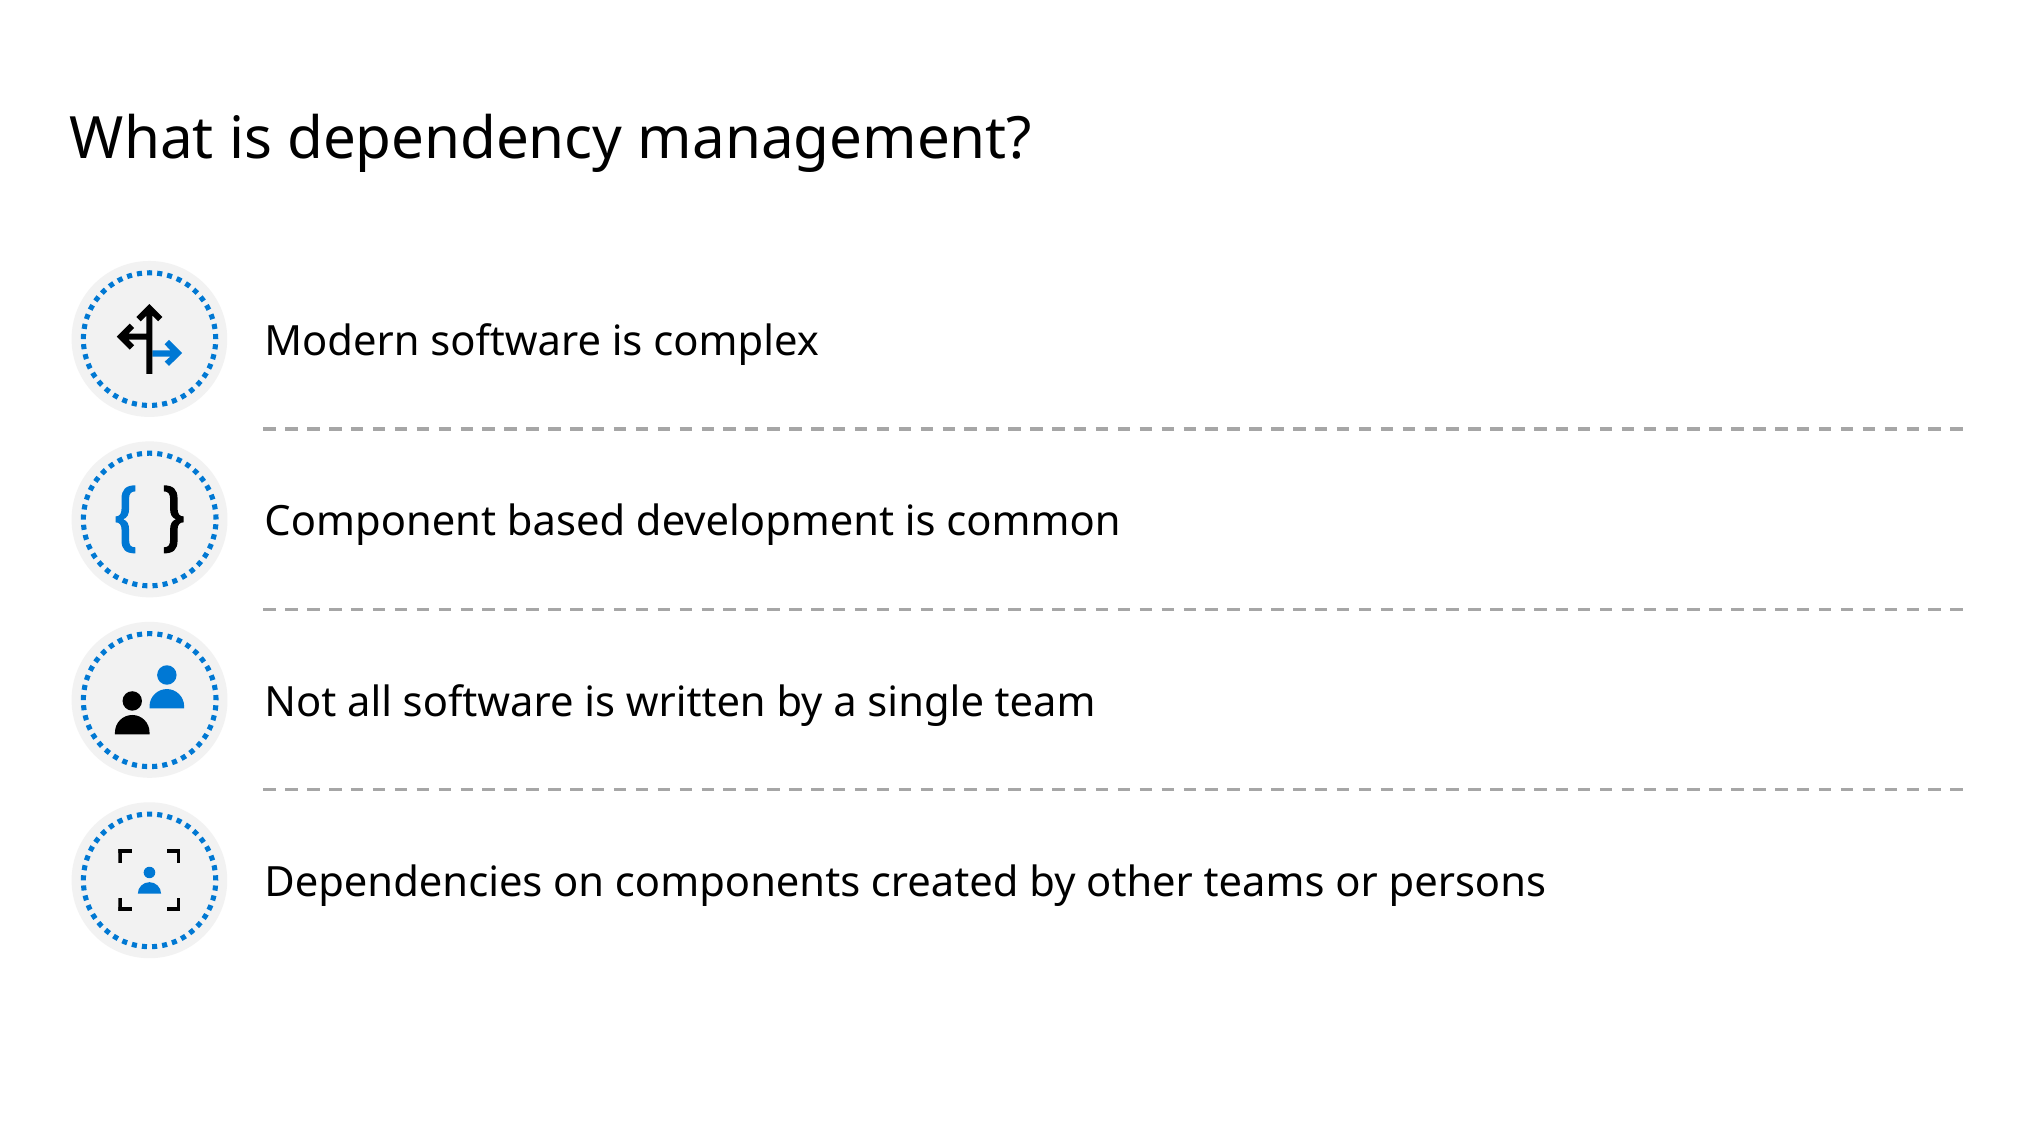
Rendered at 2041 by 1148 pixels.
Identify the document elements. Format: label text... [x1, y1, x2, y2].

picture [71, 801, 228, 959]
picture [71, 621, 228, 778]
text_box Dependencies on components created by other teams or persons [263, 850, 1858, 911]
picture [71, 260, 228, 417]
picture [71, 440, 228, 598]
text_box Modern software is complex [263, 308, 1858, 369]
text_box Not all software is written by a single team [263, 669, 1858, 730]
text_box Component based development is common [263, 489, 1858, 550]
title What is dependency management? [70, 103, 1969, 172]
